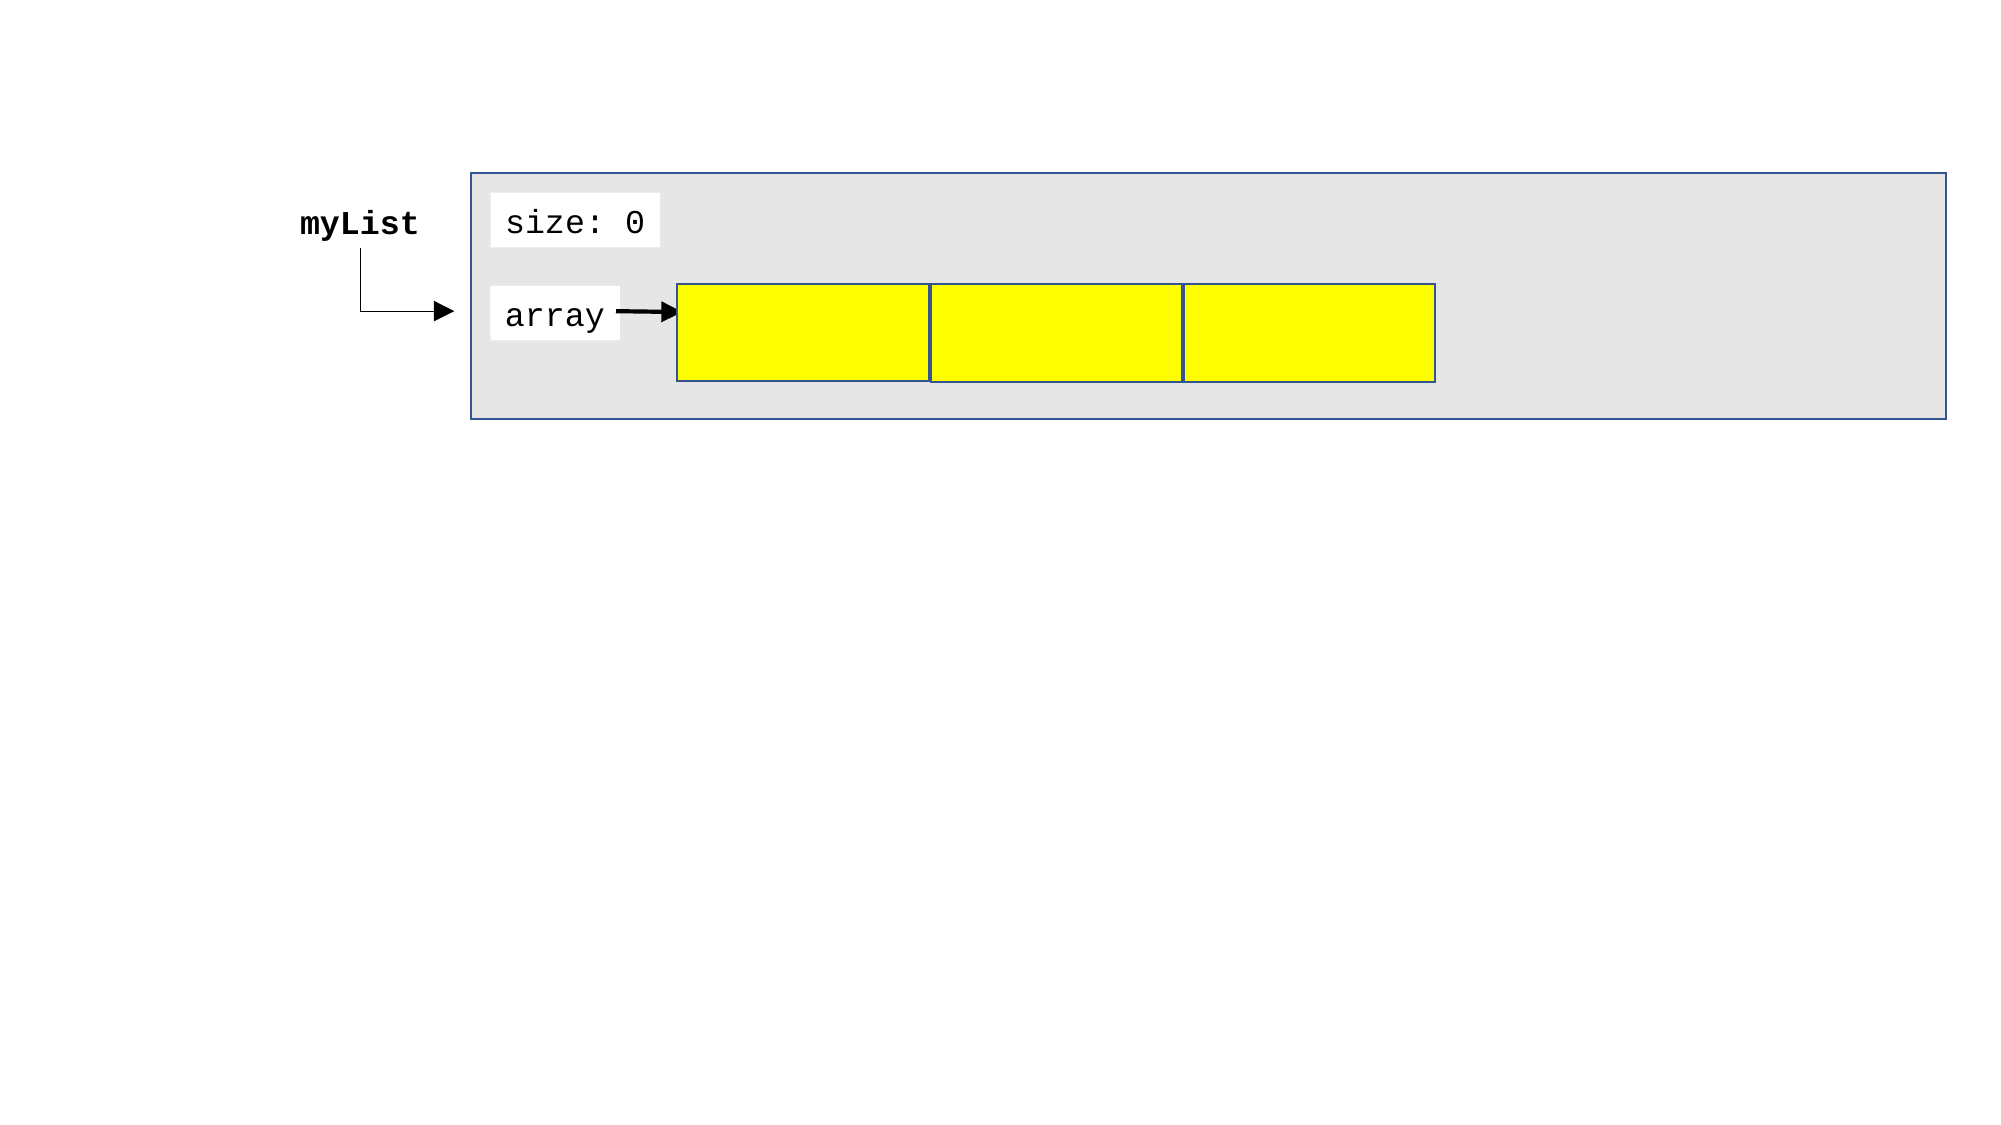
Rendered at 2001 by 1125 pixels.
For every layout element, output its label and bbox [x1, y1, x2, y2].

text_box [376, 232, 439, 328]
text_box [677, 283, 1436, 382]
text_box [284, 172, 1946, 420]
